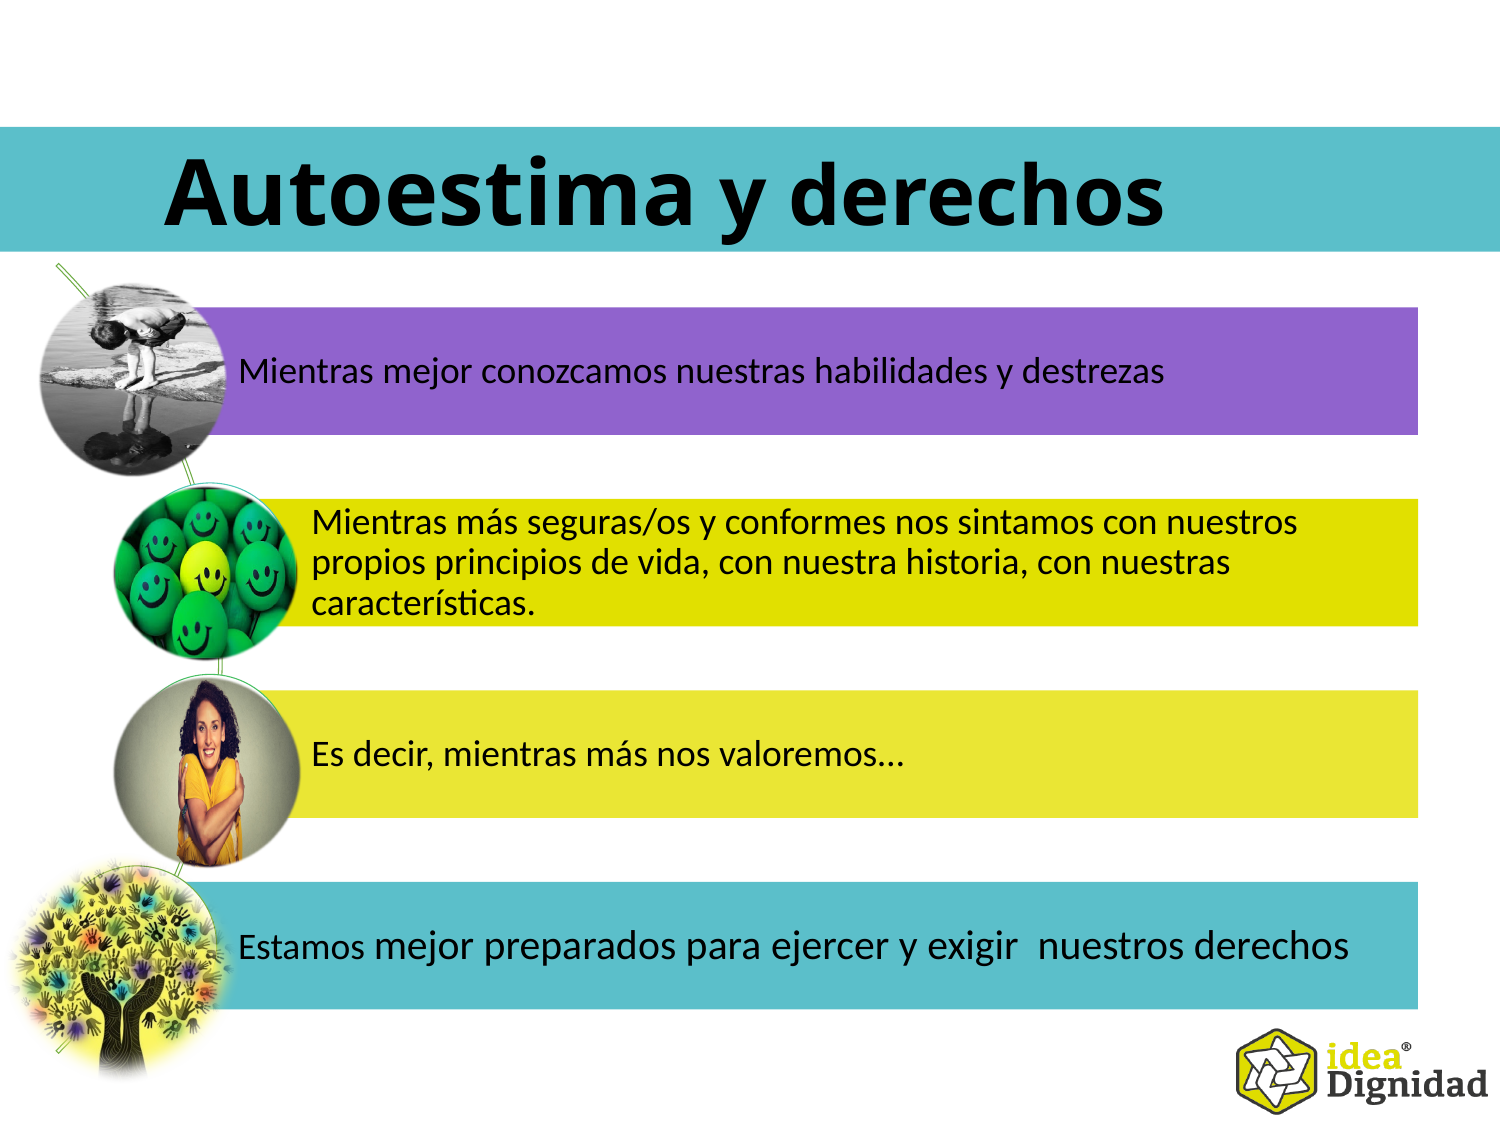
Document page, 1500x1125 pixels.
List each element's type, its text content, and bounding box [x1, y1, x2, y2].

picture [1230, 1025, 1493, 1118]
picture [112, 485, 298, 662]
text_box Autoestima y derechos [0, 126, 1500, 252]
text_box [43, 243, 1430, 1074]
picture [38, 282, 228, 478]
picture [0, 676, 302, 1087]
